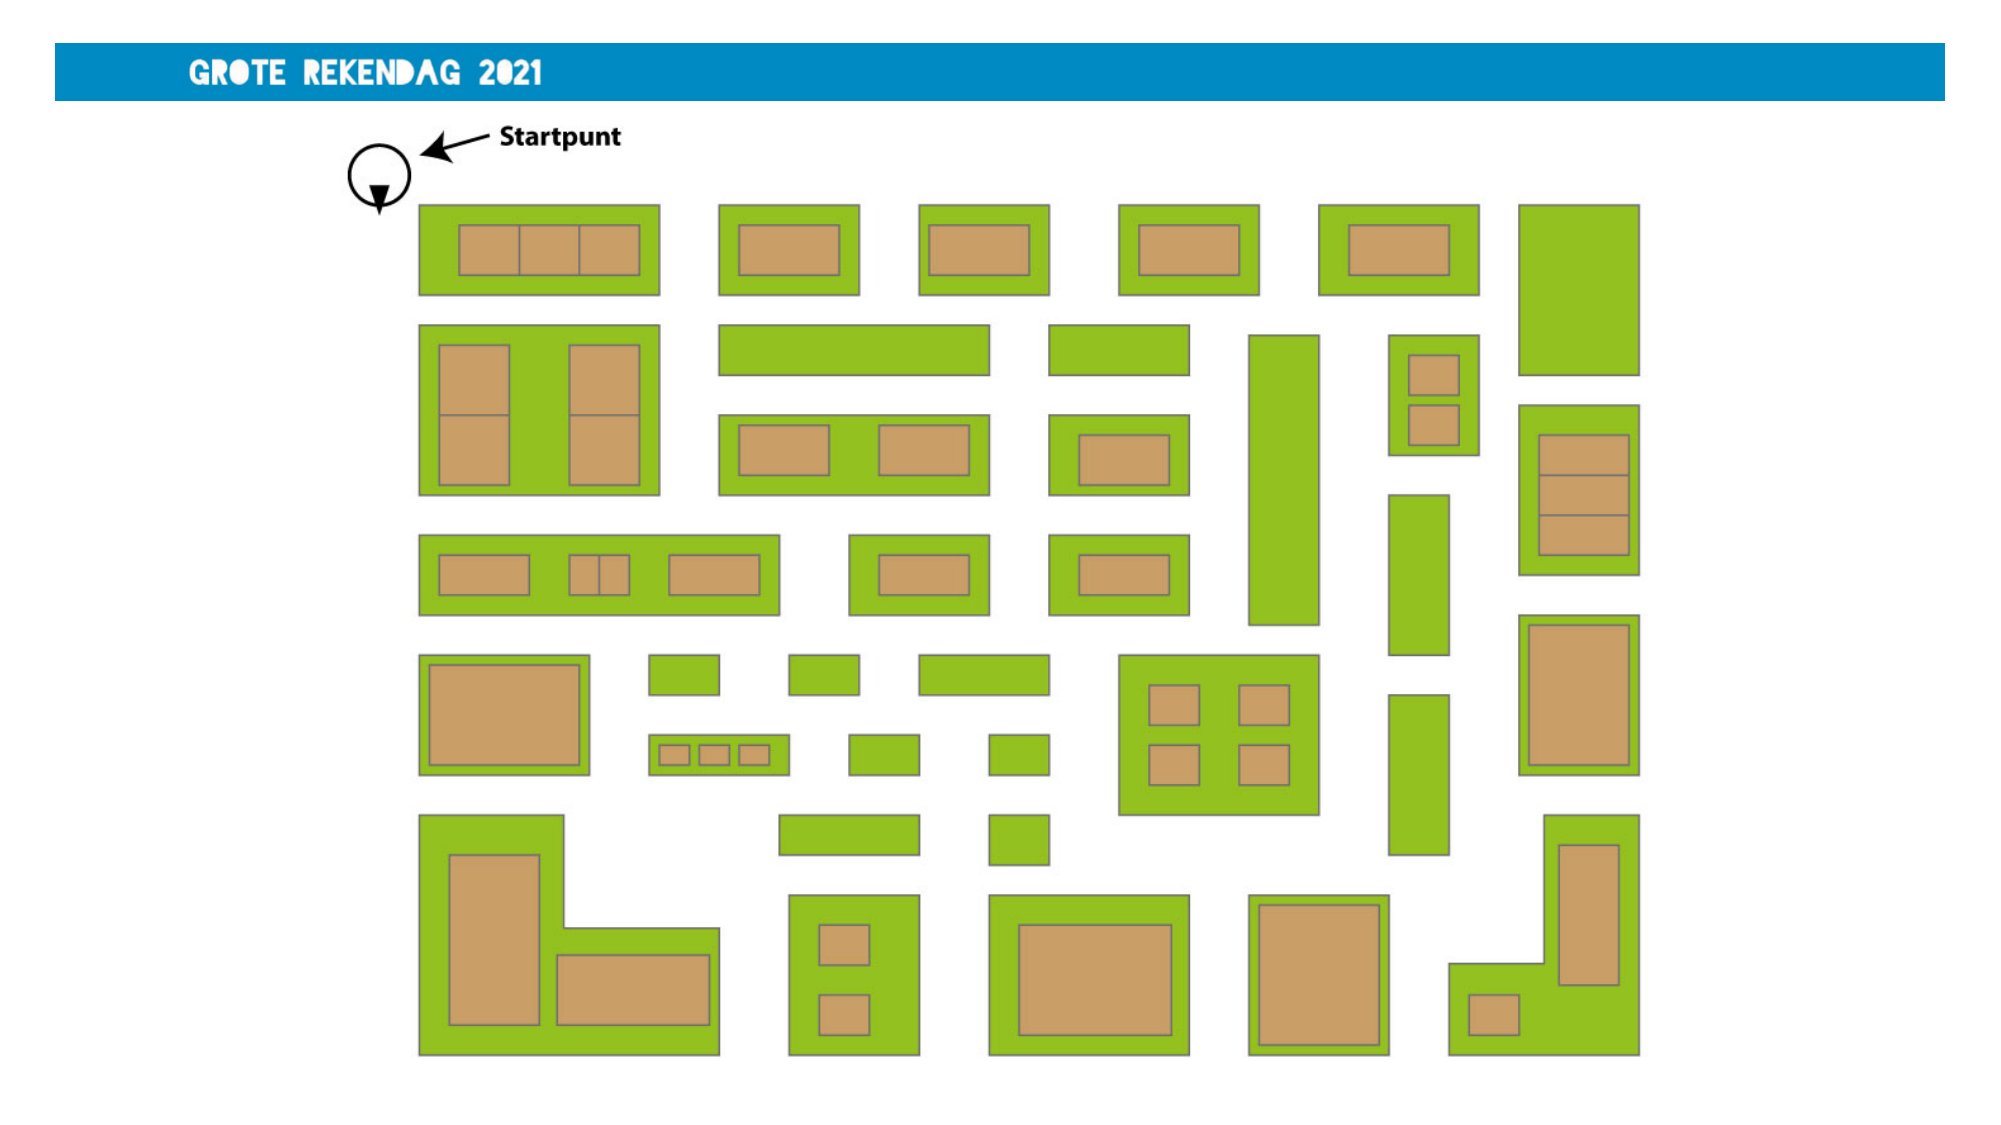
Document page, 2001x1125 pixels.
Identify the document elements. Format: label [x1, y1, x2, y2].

picture [212, 59, 227, 84]
picture [480, 59, 495, 84]
picture [440, 59, 460, 84]
picture [239, 102, 1759, 1125]
picture [230, 59, 249, 84]
picture [304, 59, 337, 84]
picture [497, 59, 541, 84]
picture [252, 59, 285, 84]
picture [190, 59, 209, 84]
picture [377, 59, 414, 84]
picture [416, 59, 438, 84]
picture [340, 59, 374, 84]
